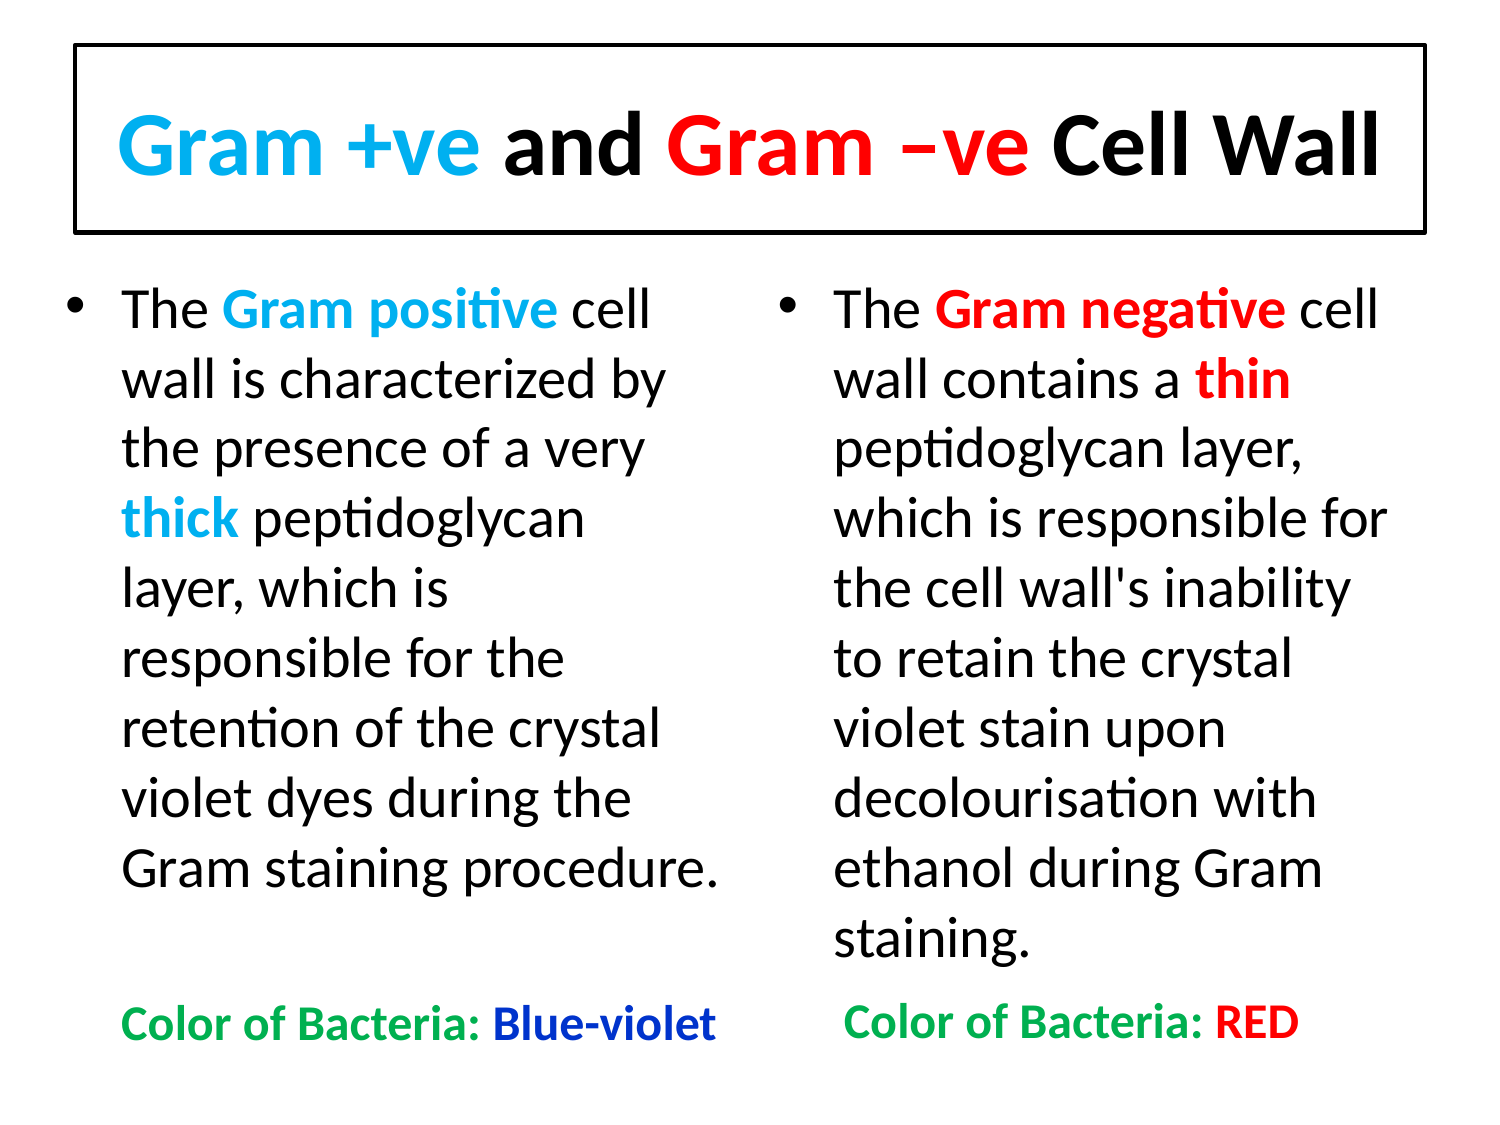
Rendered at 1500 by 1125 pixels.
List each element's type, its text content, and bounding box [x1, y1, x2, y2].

title Gram +ve and Gram –ve Cell Wall [73, 43, 1427, 235]
list The Gram positive cell wall is characterized by the presence of a very thick peptidoglycan layer, which is responsible for the retention of the crystal violet dyes during the Gram staining procedure. Color of Bacteria: Blue-violet [50, 262, 738, 1075]
list The Gram negative cell wall contains a thin peptidoglycan layer, which is responsible for the cell wall's inability to retain the crystal violet stain upon decolourisation with ethanol during Gram staining. Color of Bacteria: RED [762, 262, 1425, 1063]
